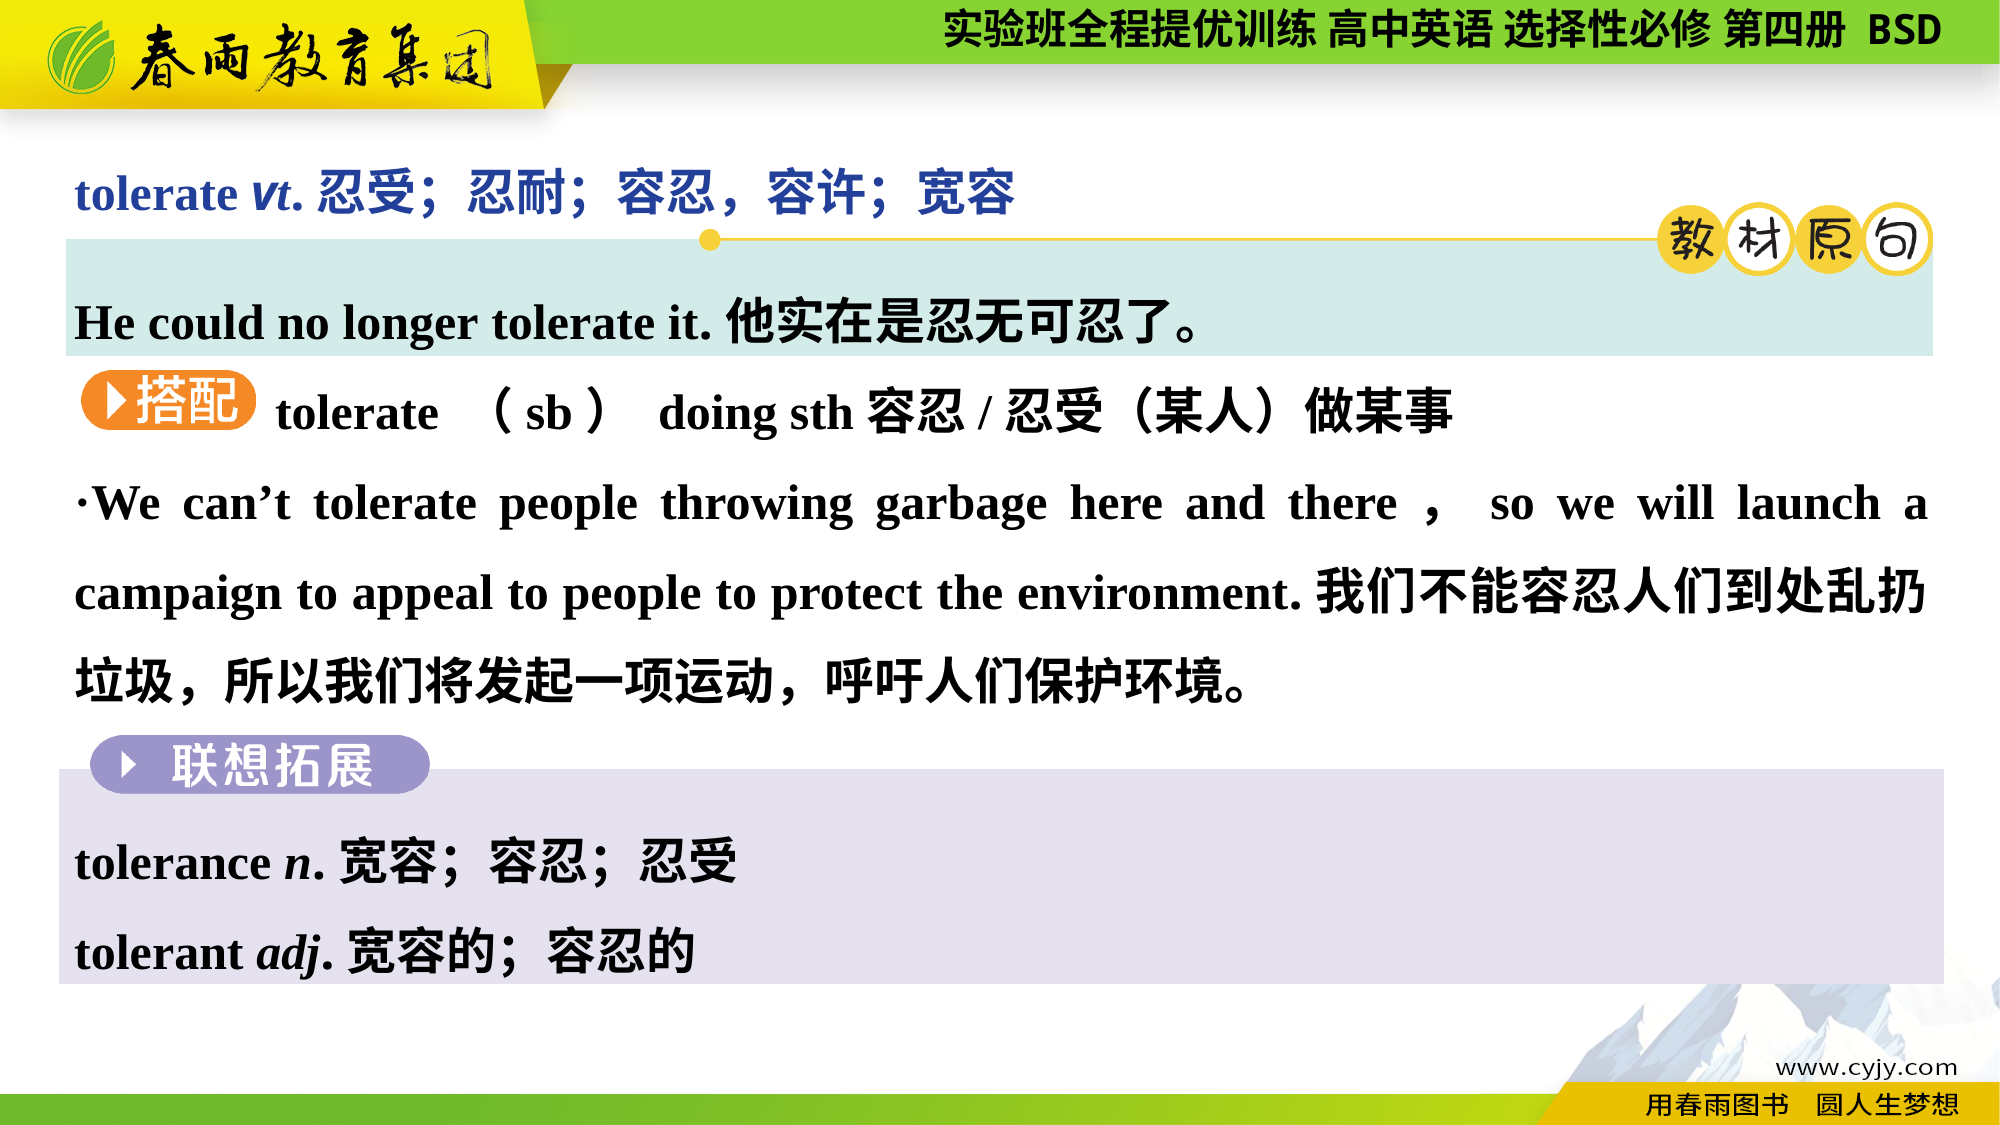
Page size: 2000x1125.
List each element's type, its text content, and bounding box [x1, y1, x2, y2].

list tolerate vt.忍受；忍耐；容忍，容许；宽容 He could no longer tolerate it.他实在是忍无可忍了。 tolerate （sb） doing sth容忍/忍受（某人）做某事 ·We can’t tolerate people throwing garbage here and there，so we will launch a campaign to appeal to people to protect the environment.我们不能容忍人们到处乱扔垃圾，所以我们将发起一项运动，呼吁人们保护环境。 tolerance n.宽容；容忍；忍受 tolerant adj.宽容的；容忍的 [59, 122, 1944, 767]
picture [0, 0, 2000, 1125]
